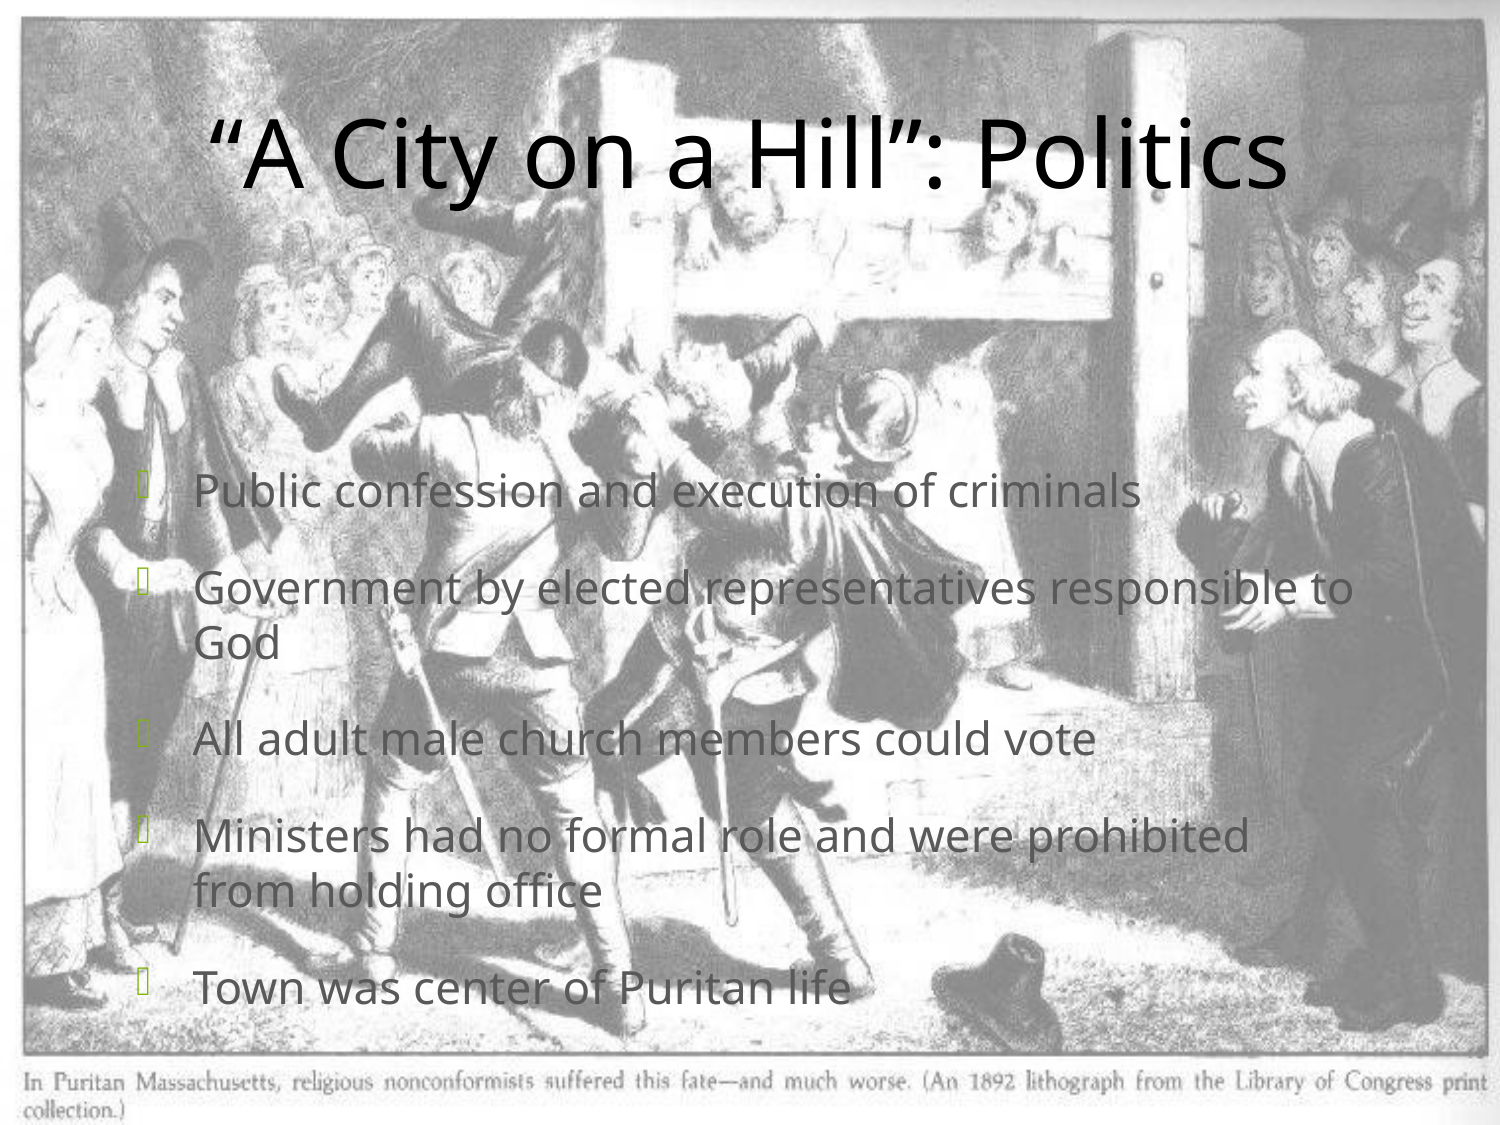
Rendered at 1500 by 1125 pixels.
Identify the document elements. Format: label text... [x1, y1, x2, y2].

text_box [112, 1049, 425, 1125]
text_box [512, 1049, 988, 1125]
list Public confession and execution of criminals Government by elected representatives responsible to God All adult male church members could vote Ministers had no formal role and were prohibited from holding office Town was center of Puritan life [121, 454, 1379, 991]
title “A City on a Hill”: Politics [75, 56, 1425, 245]
